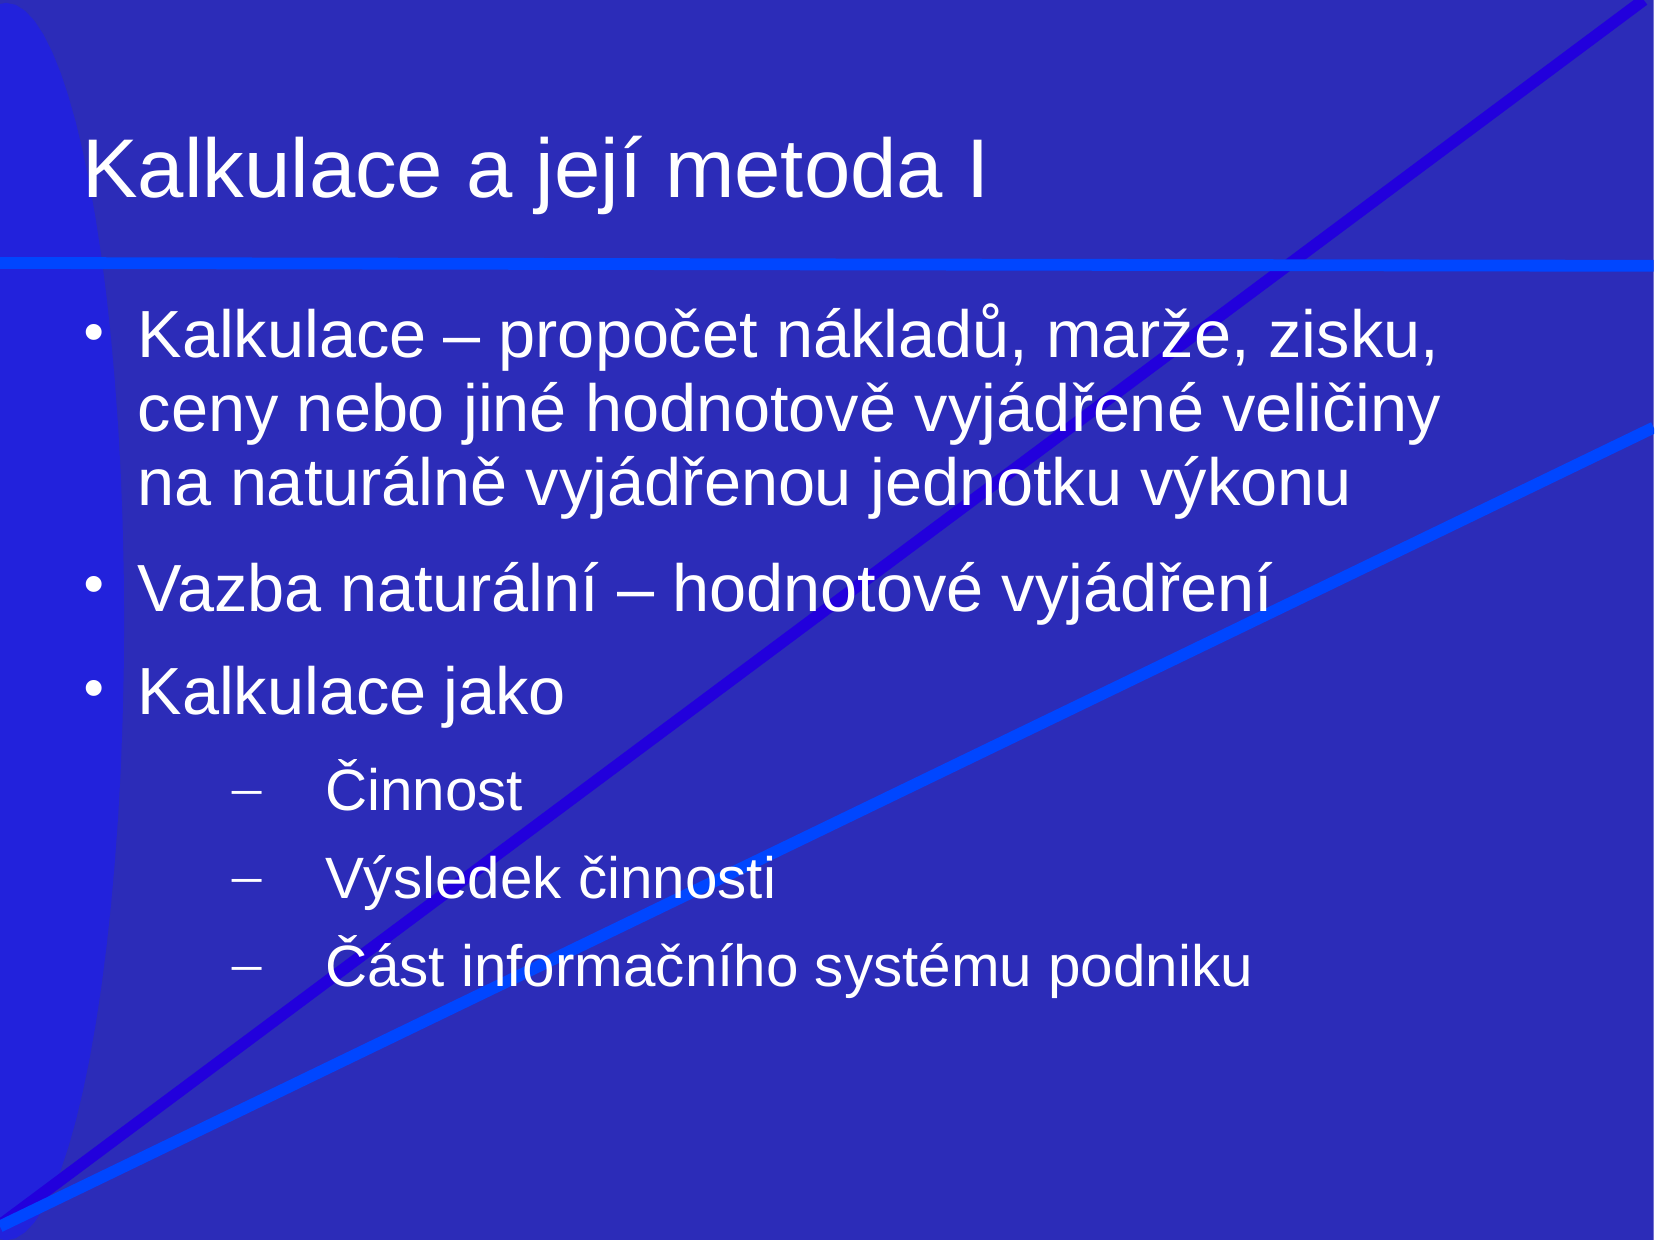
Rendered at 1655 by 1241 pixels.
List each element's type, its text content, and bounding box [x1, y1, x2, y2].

text_box Kalkulace – propočet nákladů, marže, zisku, ceny nebo jiné hodnotově vyjádřené veličiny na naturálně vyjádřenou jednotku výkonu Vazba naturální – hodnotové vyjádření Kalkulace jako Činnost Výsledek činnosti Část informačního systému podniku [80, 297, 1535, 999]
title Kalkulace a její metoda I [80, 69, 1574, 321]
